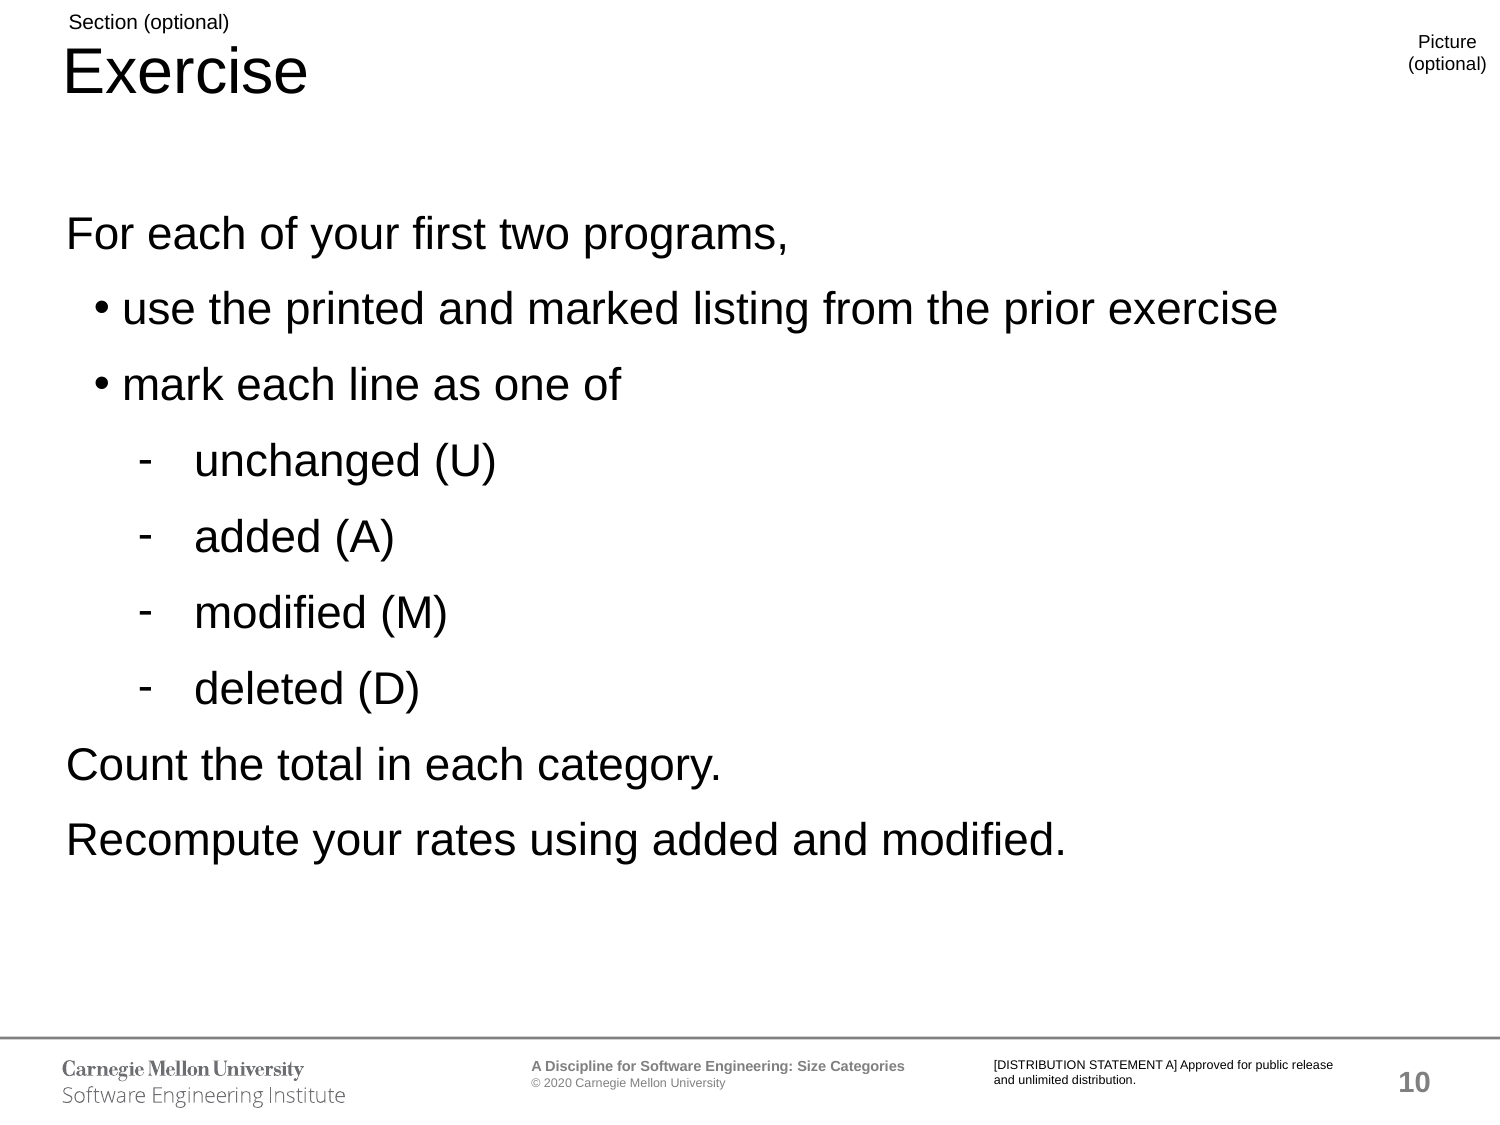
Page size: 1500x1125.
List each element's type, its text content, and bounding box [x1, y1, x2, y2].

list For each of your first two programs, use the printed and marked listing from the prior exercise mark each line as one of unchanged (U) added (A) modified (M) deleted (D) Count the total in each category. Recompute your rates using added and modified. [65, 203, 1431, 1026]
title Exercise [62, 37, 1338, 182]
